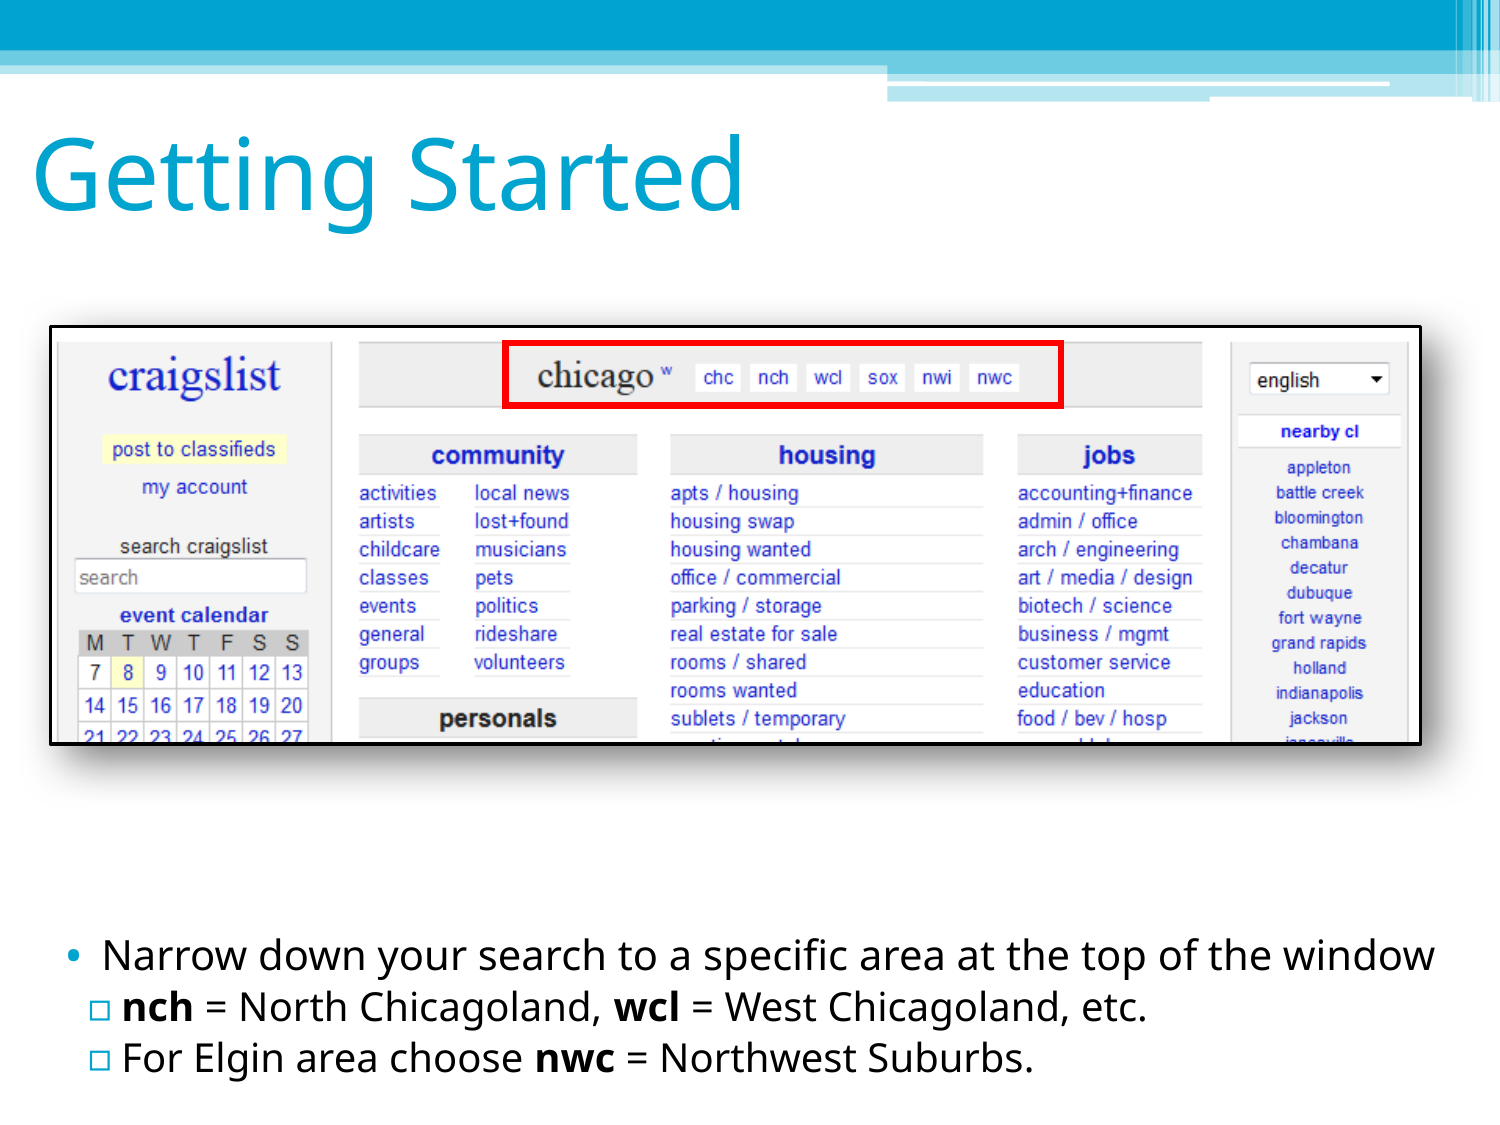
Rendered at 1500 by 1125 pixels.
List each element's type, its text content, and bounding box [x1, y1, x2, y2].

title Getting Started [15, 83, 1366, 259]
picture [51, 328, 1420, 743]
list Narrow down your search to a specific area at the top of the window nch = North Chicagoland, wcl = West Chicagoland, etc. For Elgin area choose nwc = Northwest Suburbs. [51, 921, 1500, 1125]
